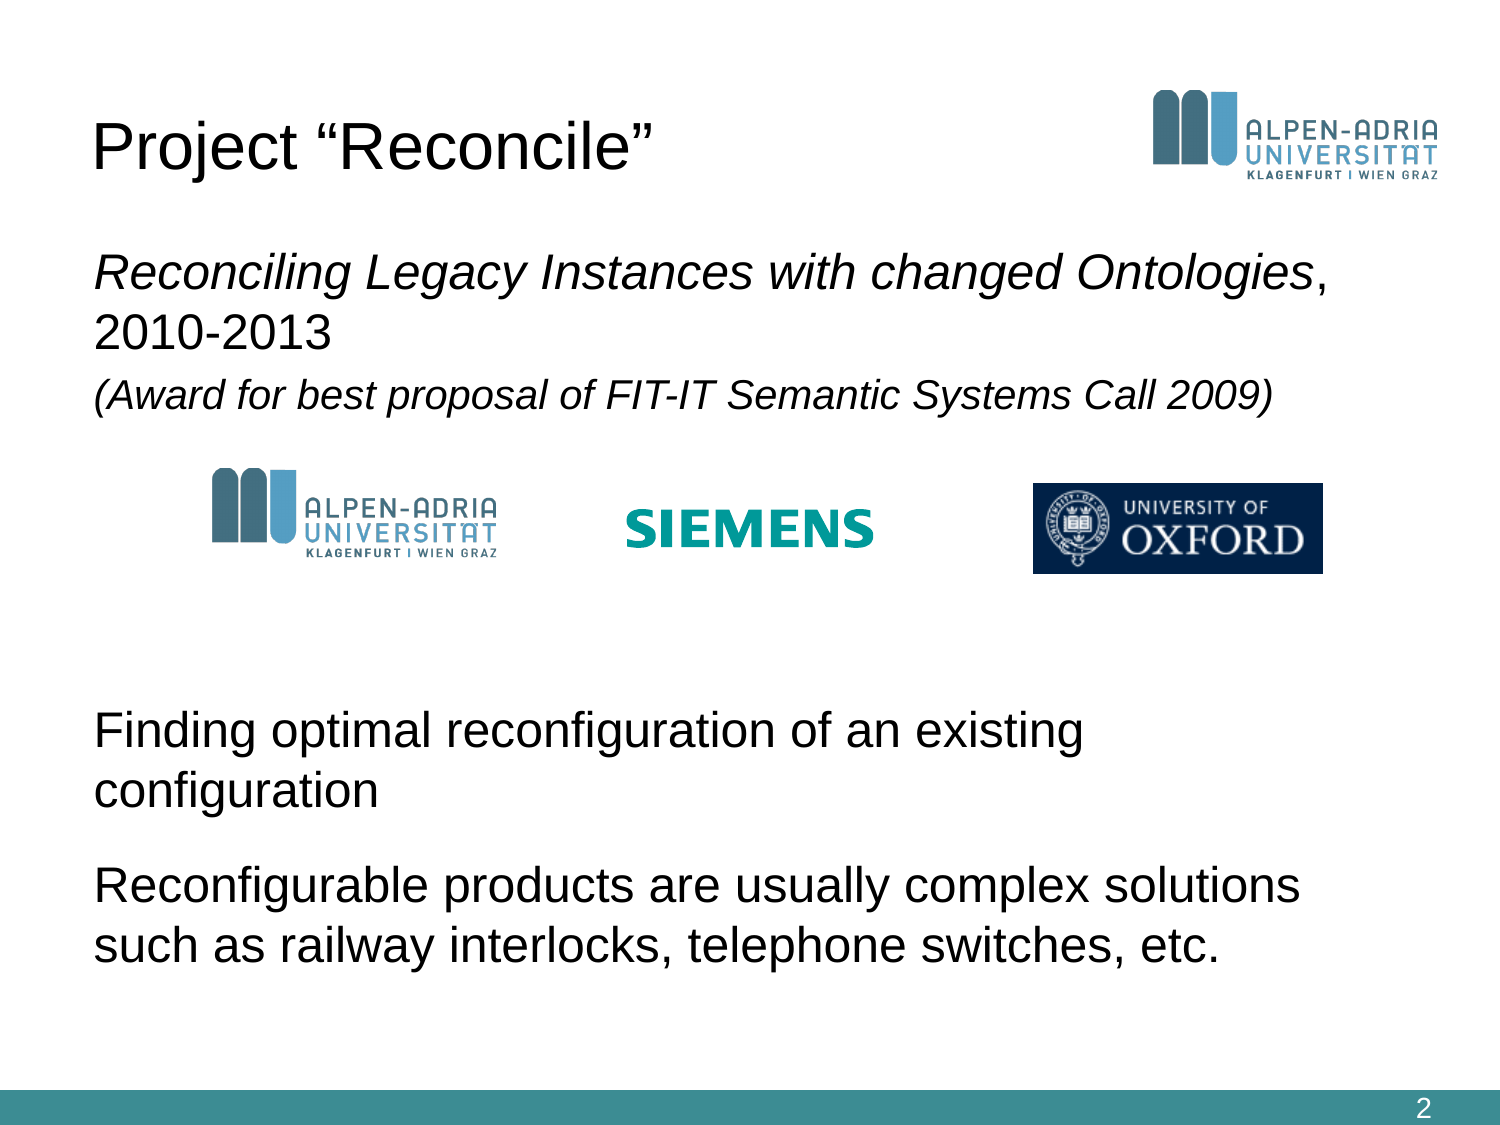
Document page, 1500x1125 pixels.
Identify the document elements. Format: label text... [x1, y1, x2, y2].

list Reconciling Legacy Instances with changed Ontologies, 2010-2013 (Award for best proposal of FIT-IT Semantic Systems Call 2009) Finding optimal reconfiguration of an existing configuration Reconfigurable products are usually complex solutions such as railway interlocks, telephone switches, etc. [78, 231, 1365, 1000]
slide_number 2 [1352, 1082, 1447, 1123]
text_box [715, 509, 762, 548]
text_box [844, 508, 874, 548]
text_box [681, 509, 710, 548]
text_box [661, 509, 673, 548]
title Project “Reconcile” [76, 90, 1092, 195]
picture [1033, 483, 1324, 574]
picture [1136, 90, 1456, 196]
text_box [626, 508, 656, 548]
text_box [804, 509, 838, 548]
picture [194, 467, 515, 574]
text_box [770, 509, 799, 548]
